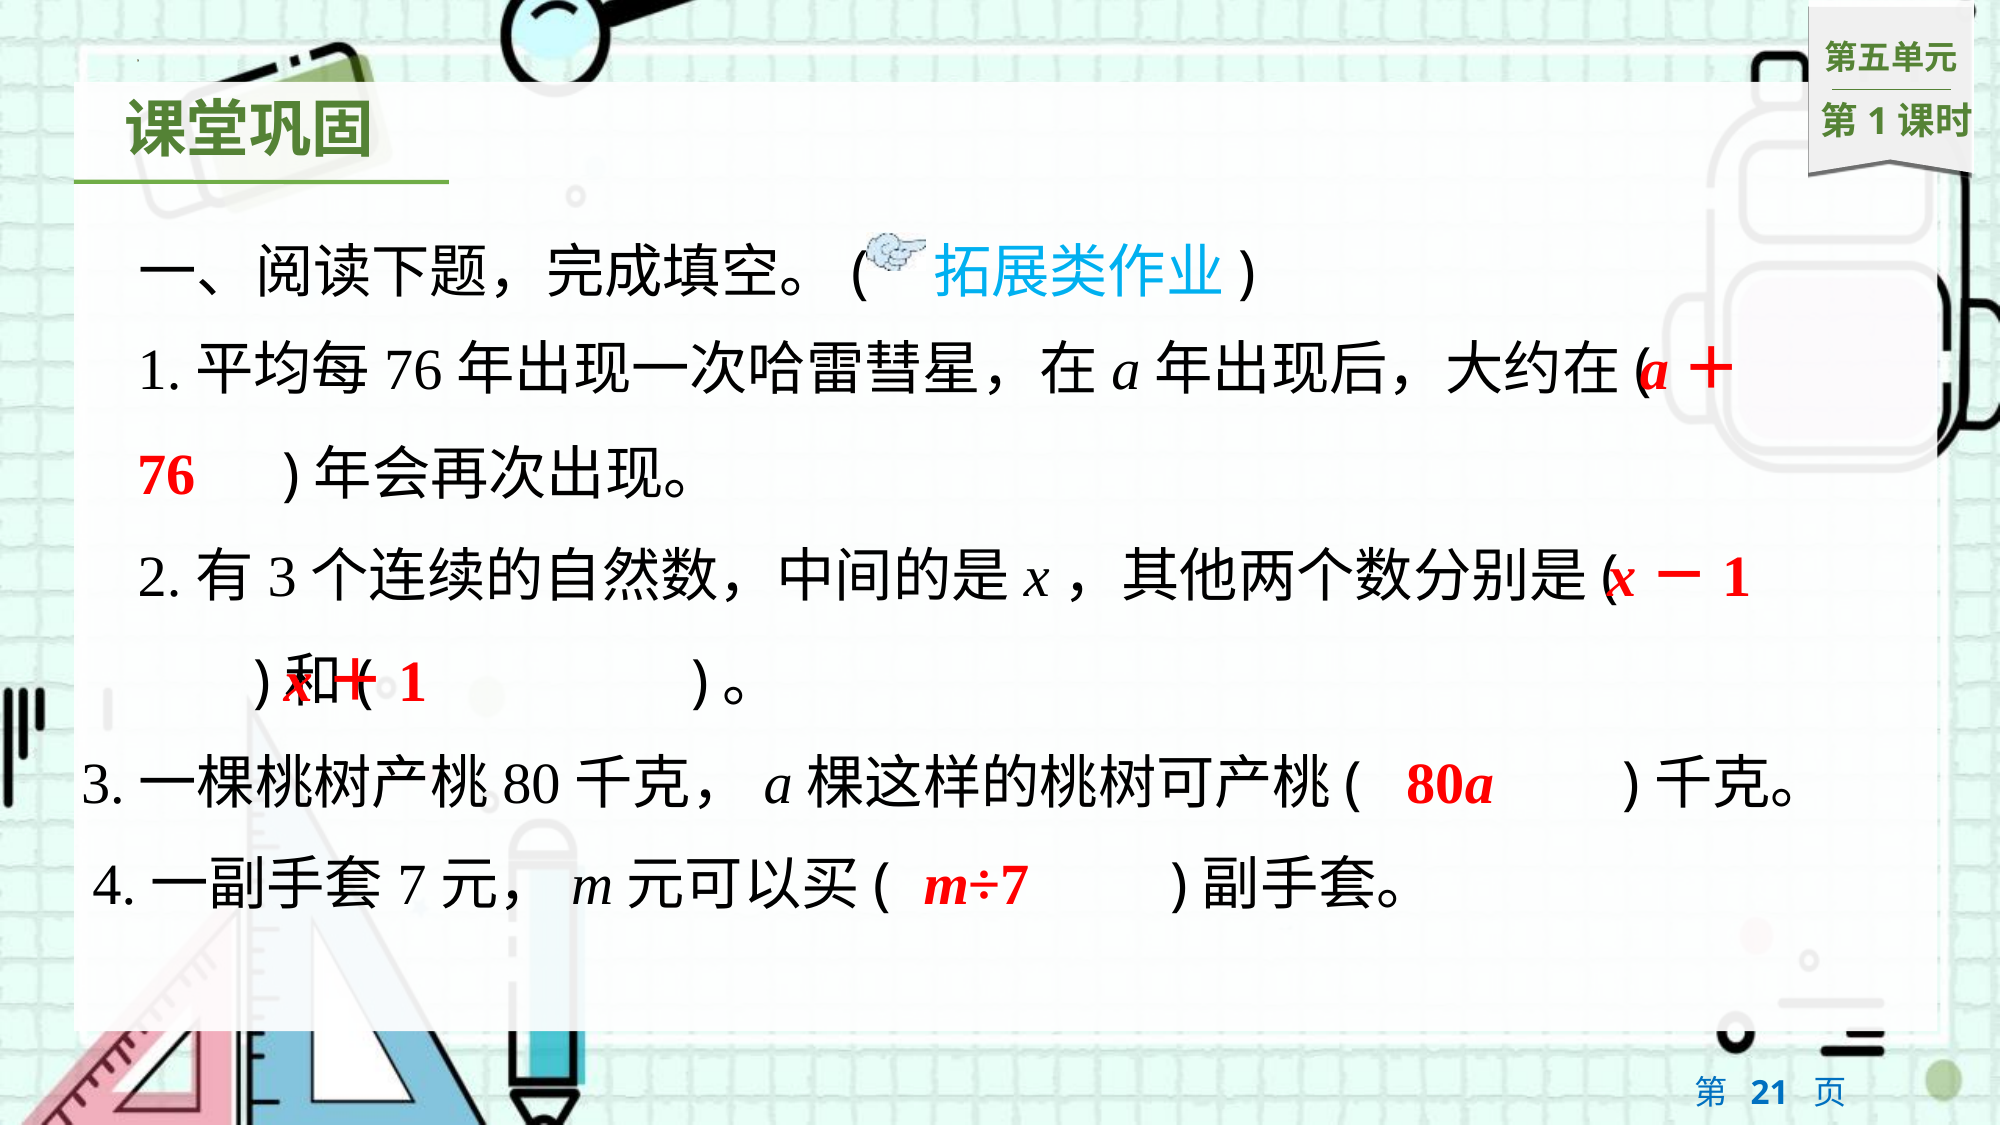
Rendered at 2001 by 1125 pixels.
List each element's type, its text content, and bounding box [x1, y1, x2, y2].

text_box 1.平均每76年出现一次哈雷彗星，在a年出现后，大约在( a＋76 )年会再次出现。 [137, 296, 1843, 503]
text_box 4.一副手套7元，m元可以买( m÷7 )副手套。 [92, 811, 1435, 917]
text_box m÷7 [908, 803, 1072, 911]
picture [0, 0, 2000, 1125]
text_box 76 [122, 393, 211, 501]
text_box 3.一棵桃树产桃80千克，a棵这样的桃树可产桃( 80a )千克。 [81, 710, 1829, 816]
picture [866, 232, 926, 271]
text_box x－1 [1592, 495, 1739, 617]
text_box 一、阅读下题，完成填空。( 拓展类作业) [138, 198, 1256, 296]
text_box 2.有3个连续的自然数，中间的是x，其他两个数分别是( x－1 )和( x＋1 )。 [137, 503, 1843, 714]
picture [1938, 168, 1971, 176]
text_box 80a [1391, 702, 1509, 810]
text_box x＋1 [268, 600, 416, 708]
text_box a＋ [1624, 288, 1743, 410]
